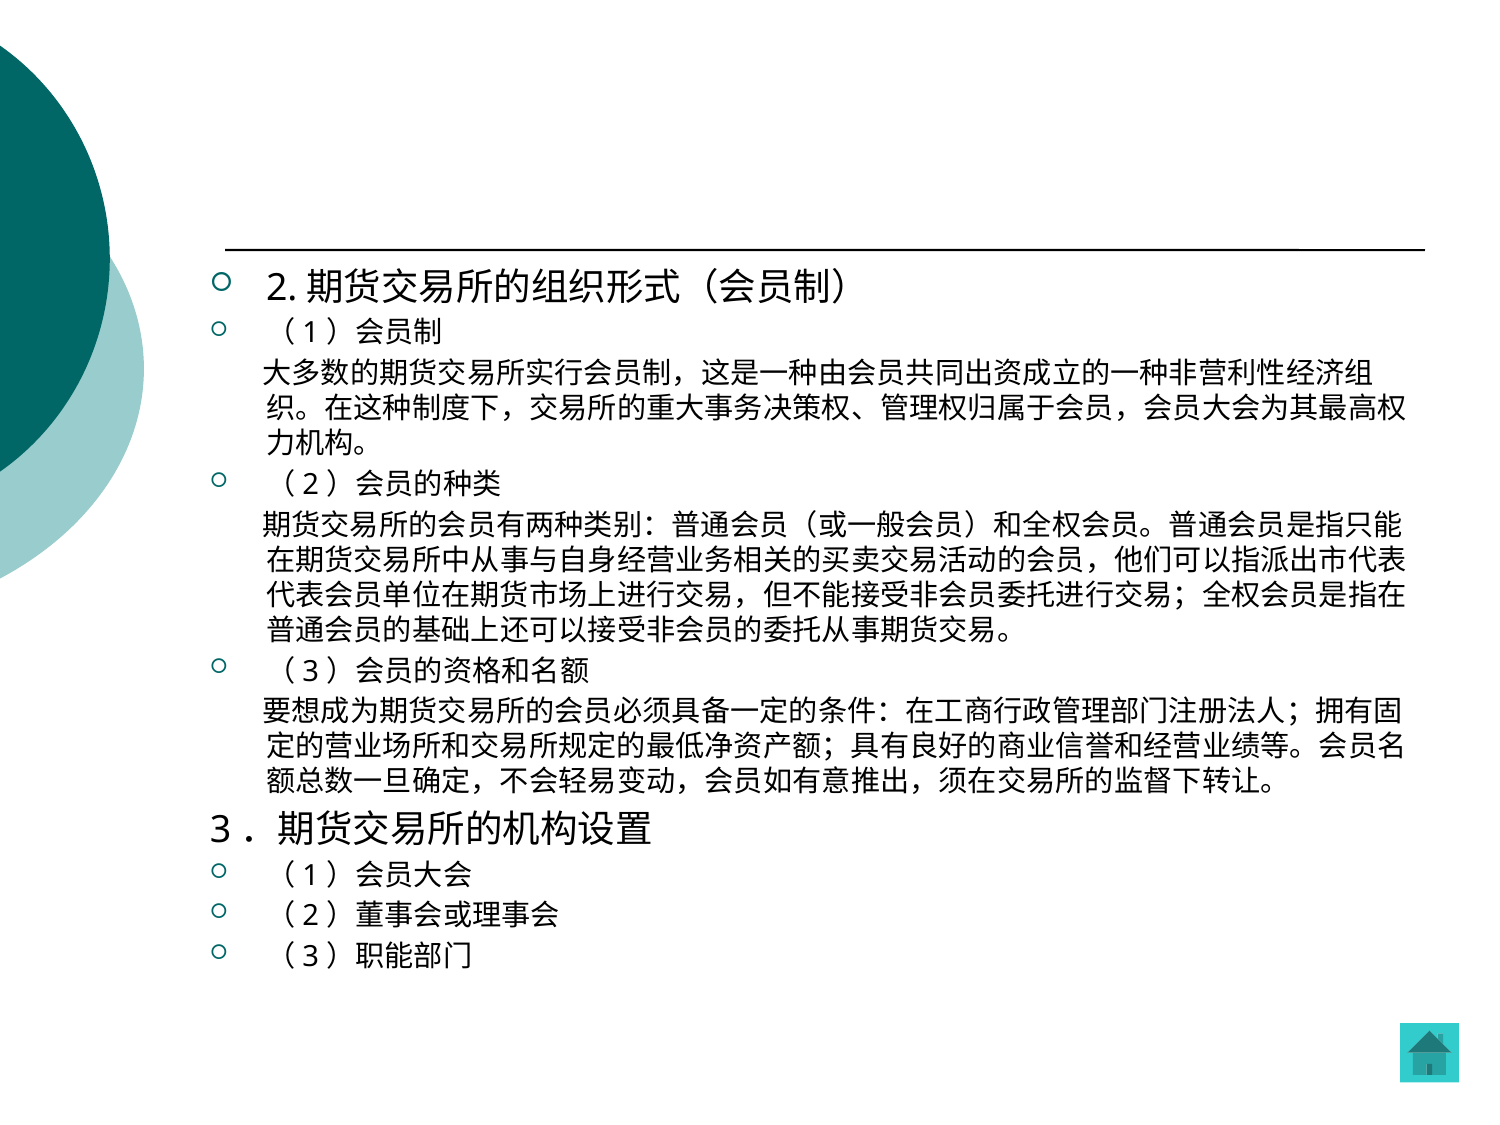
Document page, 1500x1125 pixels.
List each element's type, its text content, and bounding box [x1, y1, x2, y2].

text_box [1400, 1023, 1459, 1083]
list 2.期货交易所的组织形式（会员制） （1）会员制 大多数的期货交易所实行会员制，这是一种由会员共同出资成立的一种非营利性经济组织。在这种制度下，交易所的重大事务决策权、管理权归属于会员，会员大会为其最高权力机构。 （2）会员的种类 期货交易所的会员有两种类别：普通会员（或一般会员）和全权会员。普通会员是指只能在期货交易所中从事与自身经营业务相关的买卖交易活动的会员，他们可以指派出市代表代表会员单位在期货市场上进行交易，但不能接受非会员委托进行交易；全权会员是指在普通会员的基础上还可以接受非会员的委托从事期货交易。 （3）会员的资格和名额 要想成为期货交易所的会员必须具备一定的条件：在工商行政管理部门注册法人；拥有固定的营业场所和交易所规定的最低净资产额；具有良好的商业信誉和经营业绩等。会员名额总数一旦确定，不会轻易变动，会员如有意推出，须在交易所的监督下转让。 3．期货交易所的机构设置 （1）会员大会 （2）董事会或理事会 （3）职能部门 [194, 255, 1425, 1071]
